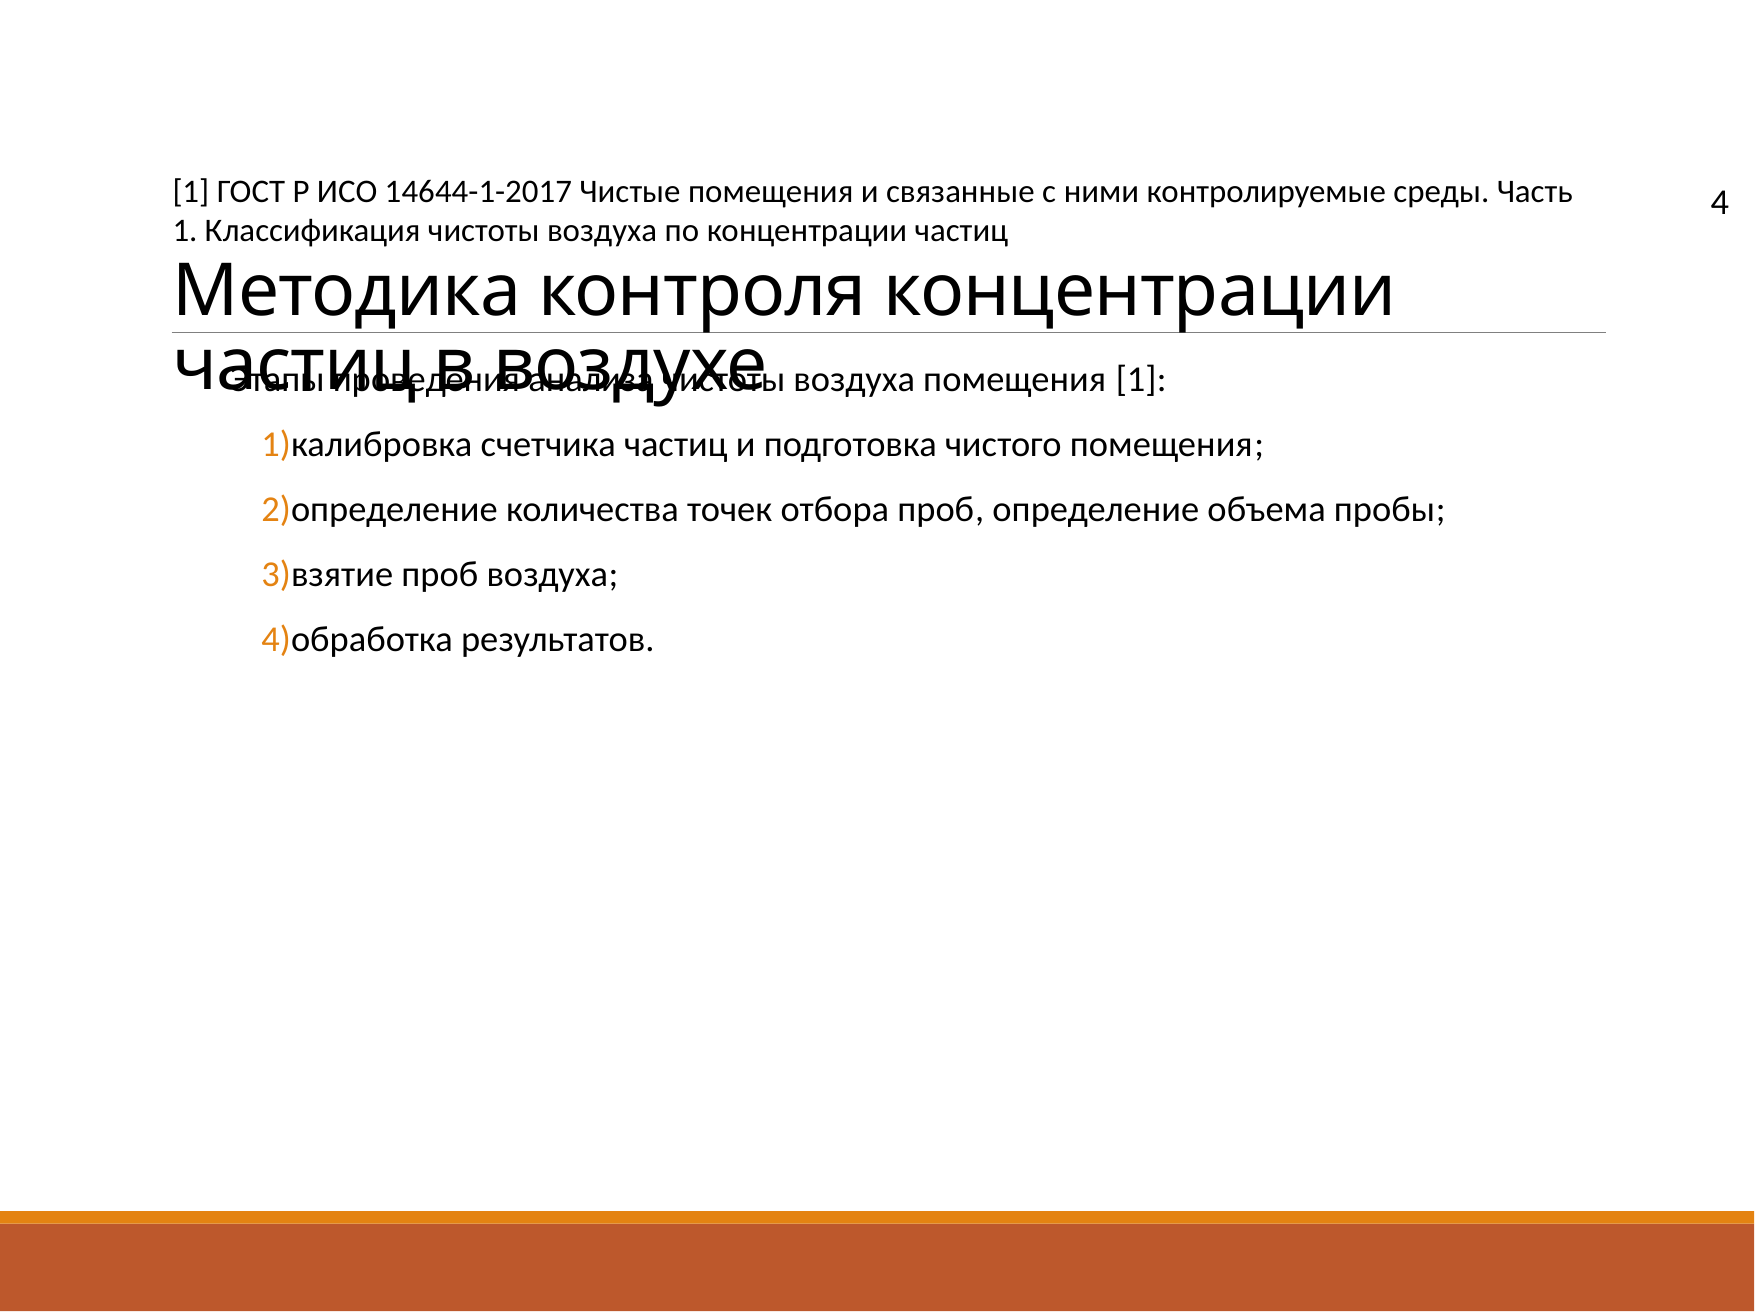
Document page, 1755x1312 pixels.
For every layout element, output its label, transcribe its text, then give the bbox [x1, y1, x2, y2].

list Этапы проведения анализа чистоты воздуха помещения [1]: калибровка счетчика частиц и подготовка чистого помещения; определение количества точек отбора проб, определение объема пробы; взятие проб воздуха; обработка результатов. [157, 352, 1606, 1123]
title Методика контроля концентрации частиц в воздухе [157, 203, 1606, 352]
text_box [1] ГОСТ Р ИСО 14644-1-2017 Чистые помещения и связанные с ними контролируемые среды. Часть 1. Классификация чистоты воздуха по концентрации частиц [157, 162, 1605, 256]
text_box 4 [1685, 170, 1755, 229]
